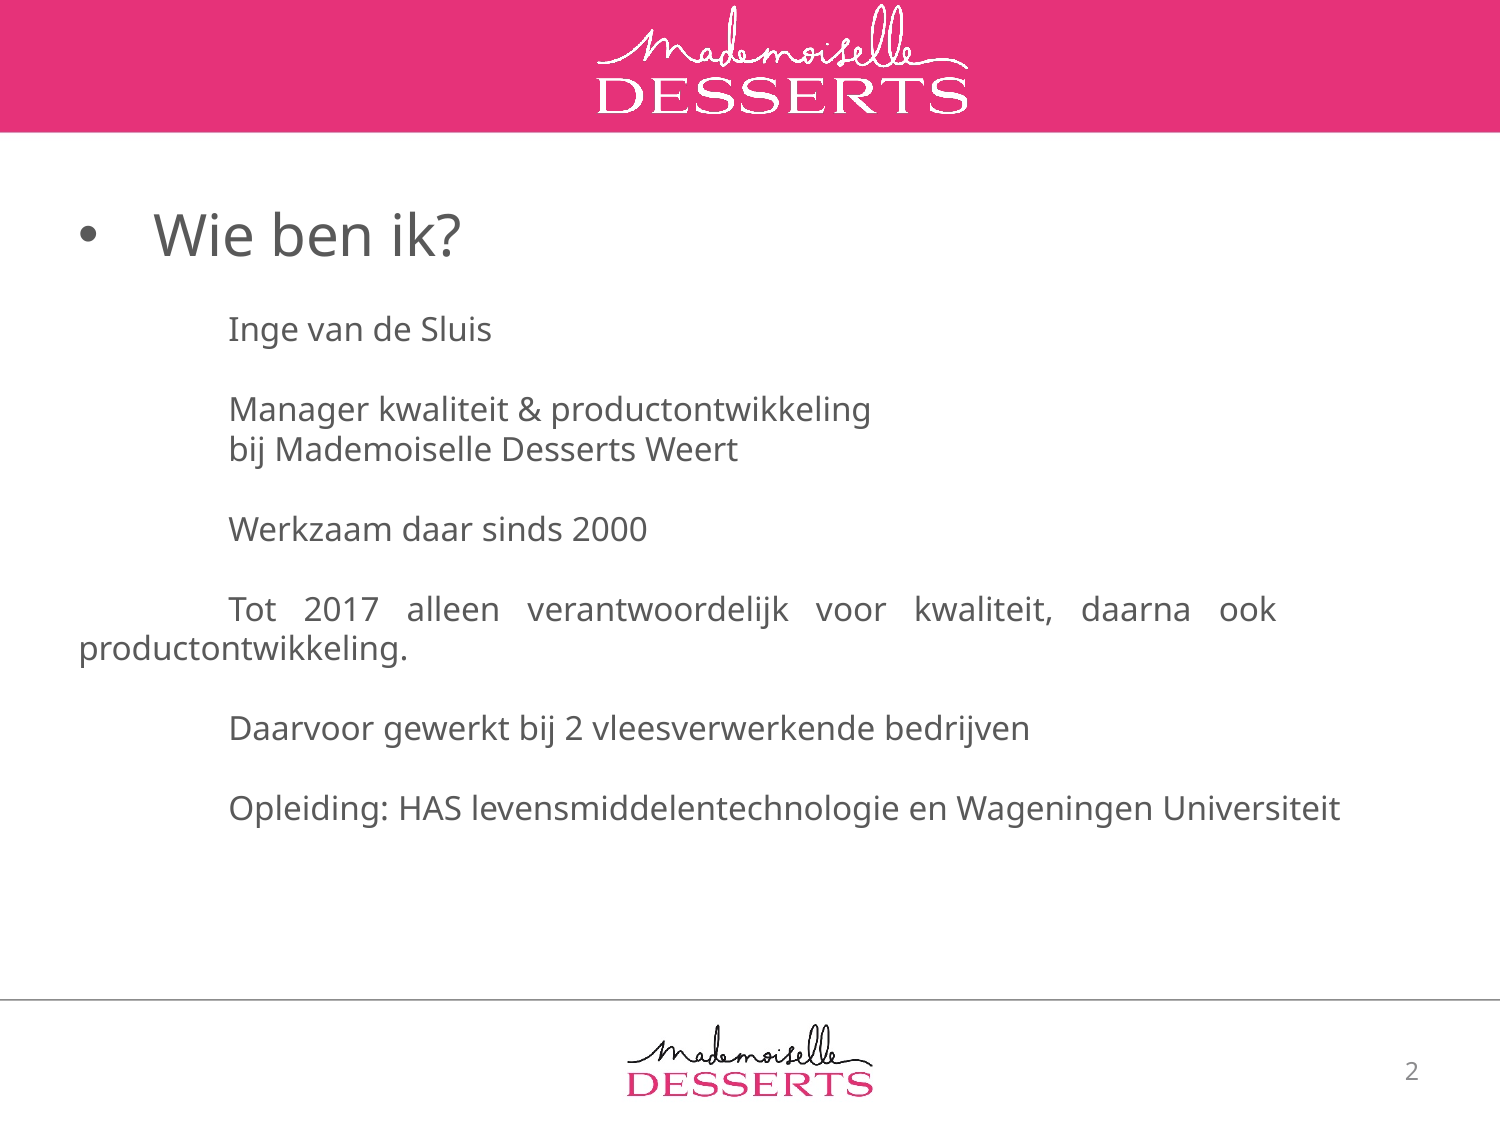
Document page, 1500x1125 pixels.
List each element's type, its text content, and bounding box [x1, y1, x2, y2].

text_box Wie ben ik? Inge van de Sluis Manager kwaliteit & productontwikkeling bij Mademoiselle Desserts Weert Werkzaam daar sinds 2000 Tot 2017 alleen verantwoordelijk voor kwaliteit, daarna ook productontwikkeling. Daarvoor gewerkt bij 2 vleesverwerkende bedrijven Opleiding: HAS levensmiddelentechnologie en Wageningen Universiteit [63, 190, 1460, 915]
title [63, 0, 1500, 135]
slide_number 2 [1322, 1042, 1435, 1103]
picture [0, 0, 1500, 1125]
